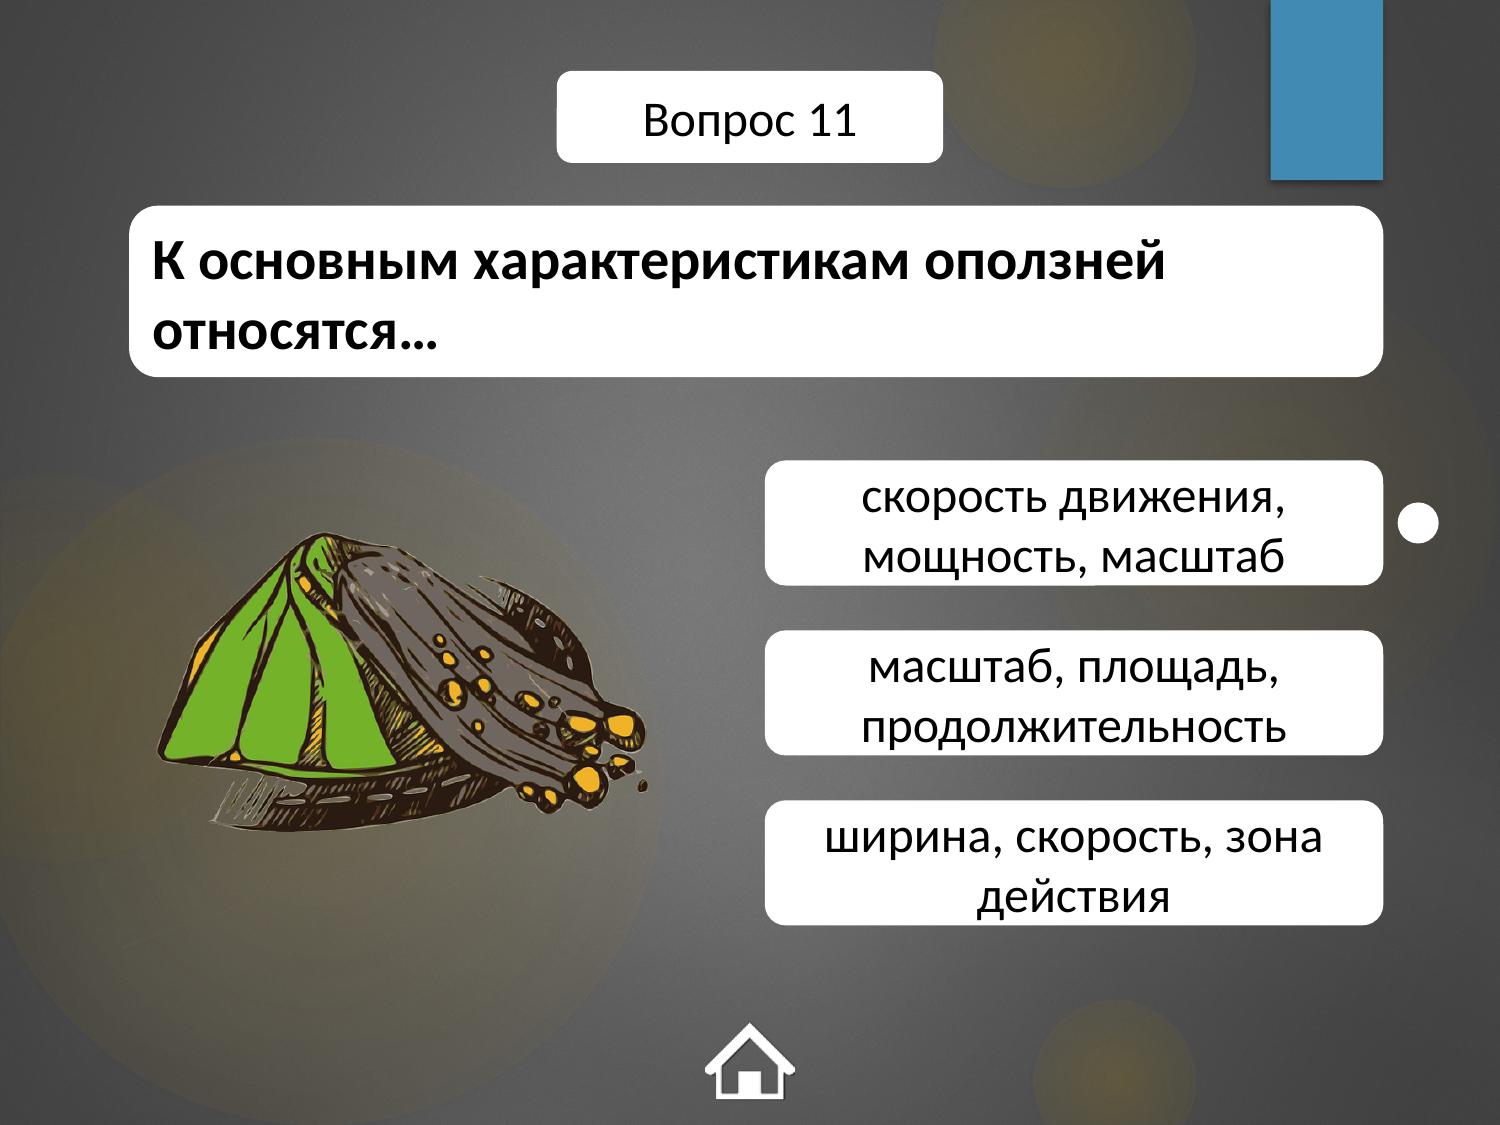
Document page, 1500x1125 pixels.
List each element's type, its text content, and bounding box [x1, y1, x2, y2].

text_box Вопрос 11 [555, 69, 945, 165]
text_box масштаб, площадь, продолжительность [763, 628, 1385, 758]
picture [705, 1016, 795, 1106]
text_box ширина, скорость, зона действия [763, 798, 1385, 927]
text_box К основным характеристикам оползней относятся… [127, 204, 1385, 379]
text_box скорость движения, мощность, масштаб [763, 458, 1385, 588]
text_box [1396, 500, 1441, 546]
picture [128, 502, 668, 868]
